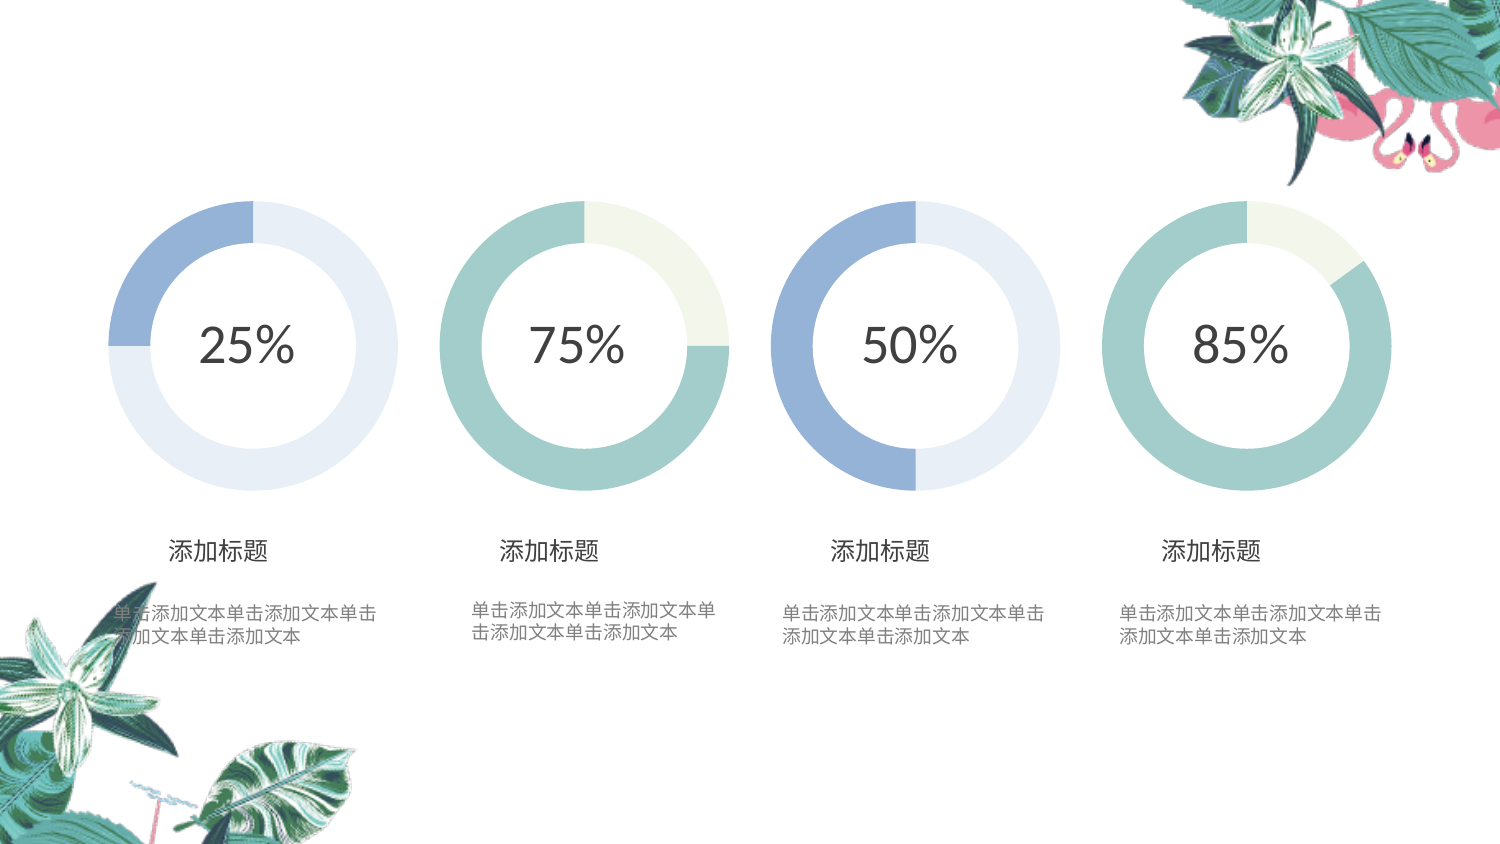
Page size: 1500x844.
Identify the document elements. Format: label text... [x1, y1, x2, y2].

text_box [61, 194, 391, 497]
text_box 单击添加文本单击添加文本单击添加文本单击添加文本 [102, 596, 390, 653]
text_box 添加标题 [157, 529, 280, 571]
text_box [392, 194, 722, 497]
text_box 添加标题 [488, 529, 611, 571]
picture [1057, 0, 1500, 290]
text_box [1055, 194, 1439, 497]
text_box 单击添加文本单击添加文本单击添加文本单击添加文本 [460, 593, 745, 650]
text_box 单击添加文本单击添加文本单击添加文本单击添加文本 [771, 596, 1063, 653]
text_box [724, 194, 1054, 497]
picture [0, 497, 417, 844]
text_box 添加标题 [819, 529, 943, 571]
text_box 单击添加文本单击添加文本单击添加文本单击添加文本 [1108, 596, 1394, 653]
text_box 添加标题 [1150, 529, 1274, 571]
